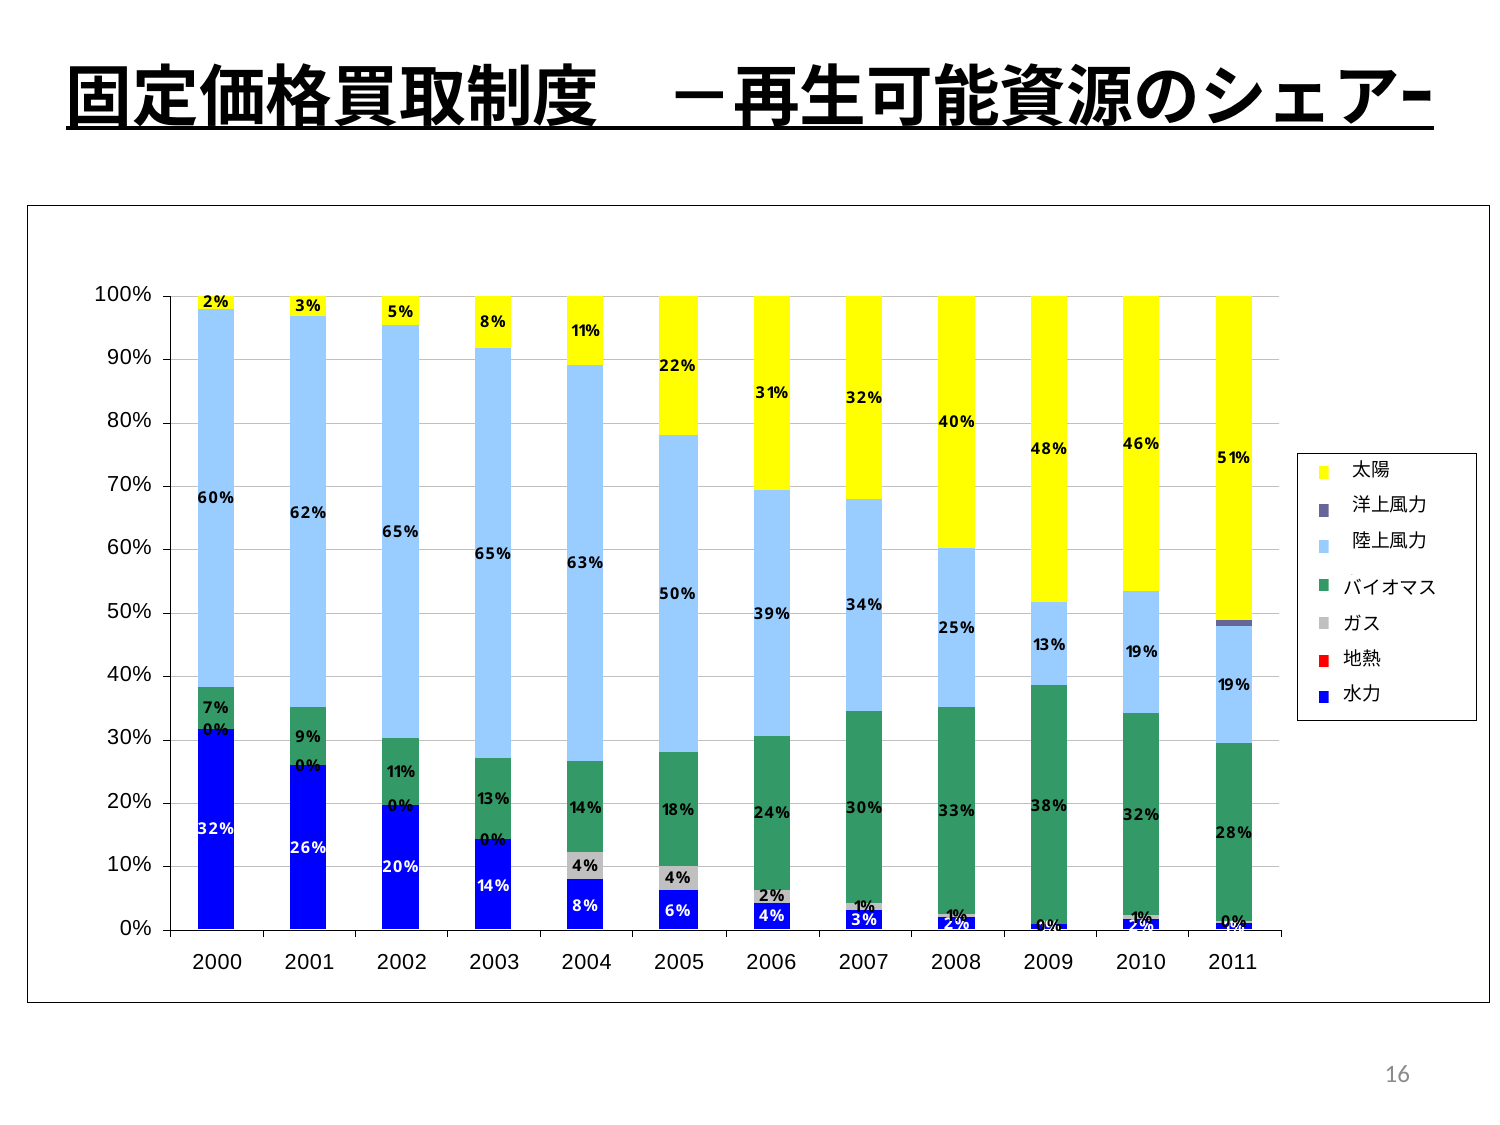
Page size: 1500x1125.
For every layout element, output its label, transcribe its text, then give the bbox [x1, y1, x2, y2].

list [17, 195, 1500, 1012]
slide_number 16 [1074, 1042, 1425, 1103]
title 固定価格買取制度 －再生可能資源のシェアｰ [29, 0, 1471, 188]
